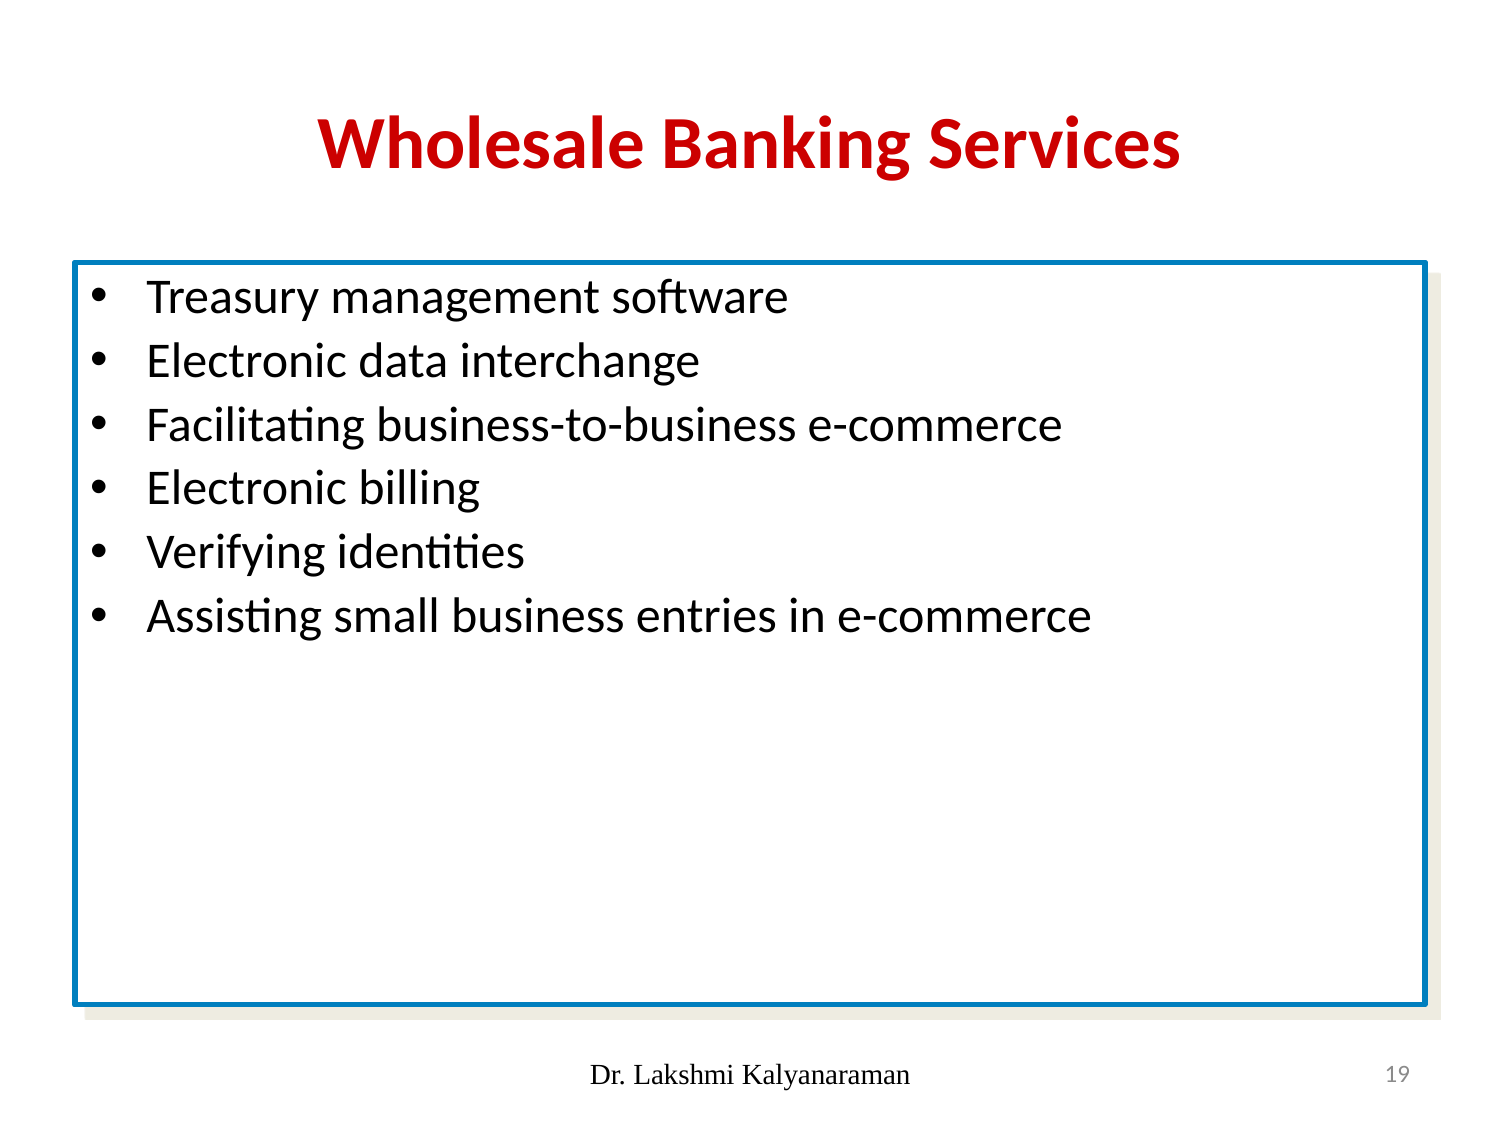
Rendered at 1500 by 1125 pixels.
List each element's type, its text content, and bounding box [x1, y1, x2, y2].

slide_number 19 [1074, 1042, 1425, 1103]
footer Dr. Lakshmi Kalyanaraman [512, 1042, 988, 1103]
list Treasury management software Electronic data interchange Facilitating business-to-business e-commerce Electronic billing Verifying identities Assisting small business entries in e-commerce [75, 262, 1425, 1005]
title Wholesale Banking Services [75, 45, 1425, 233]
